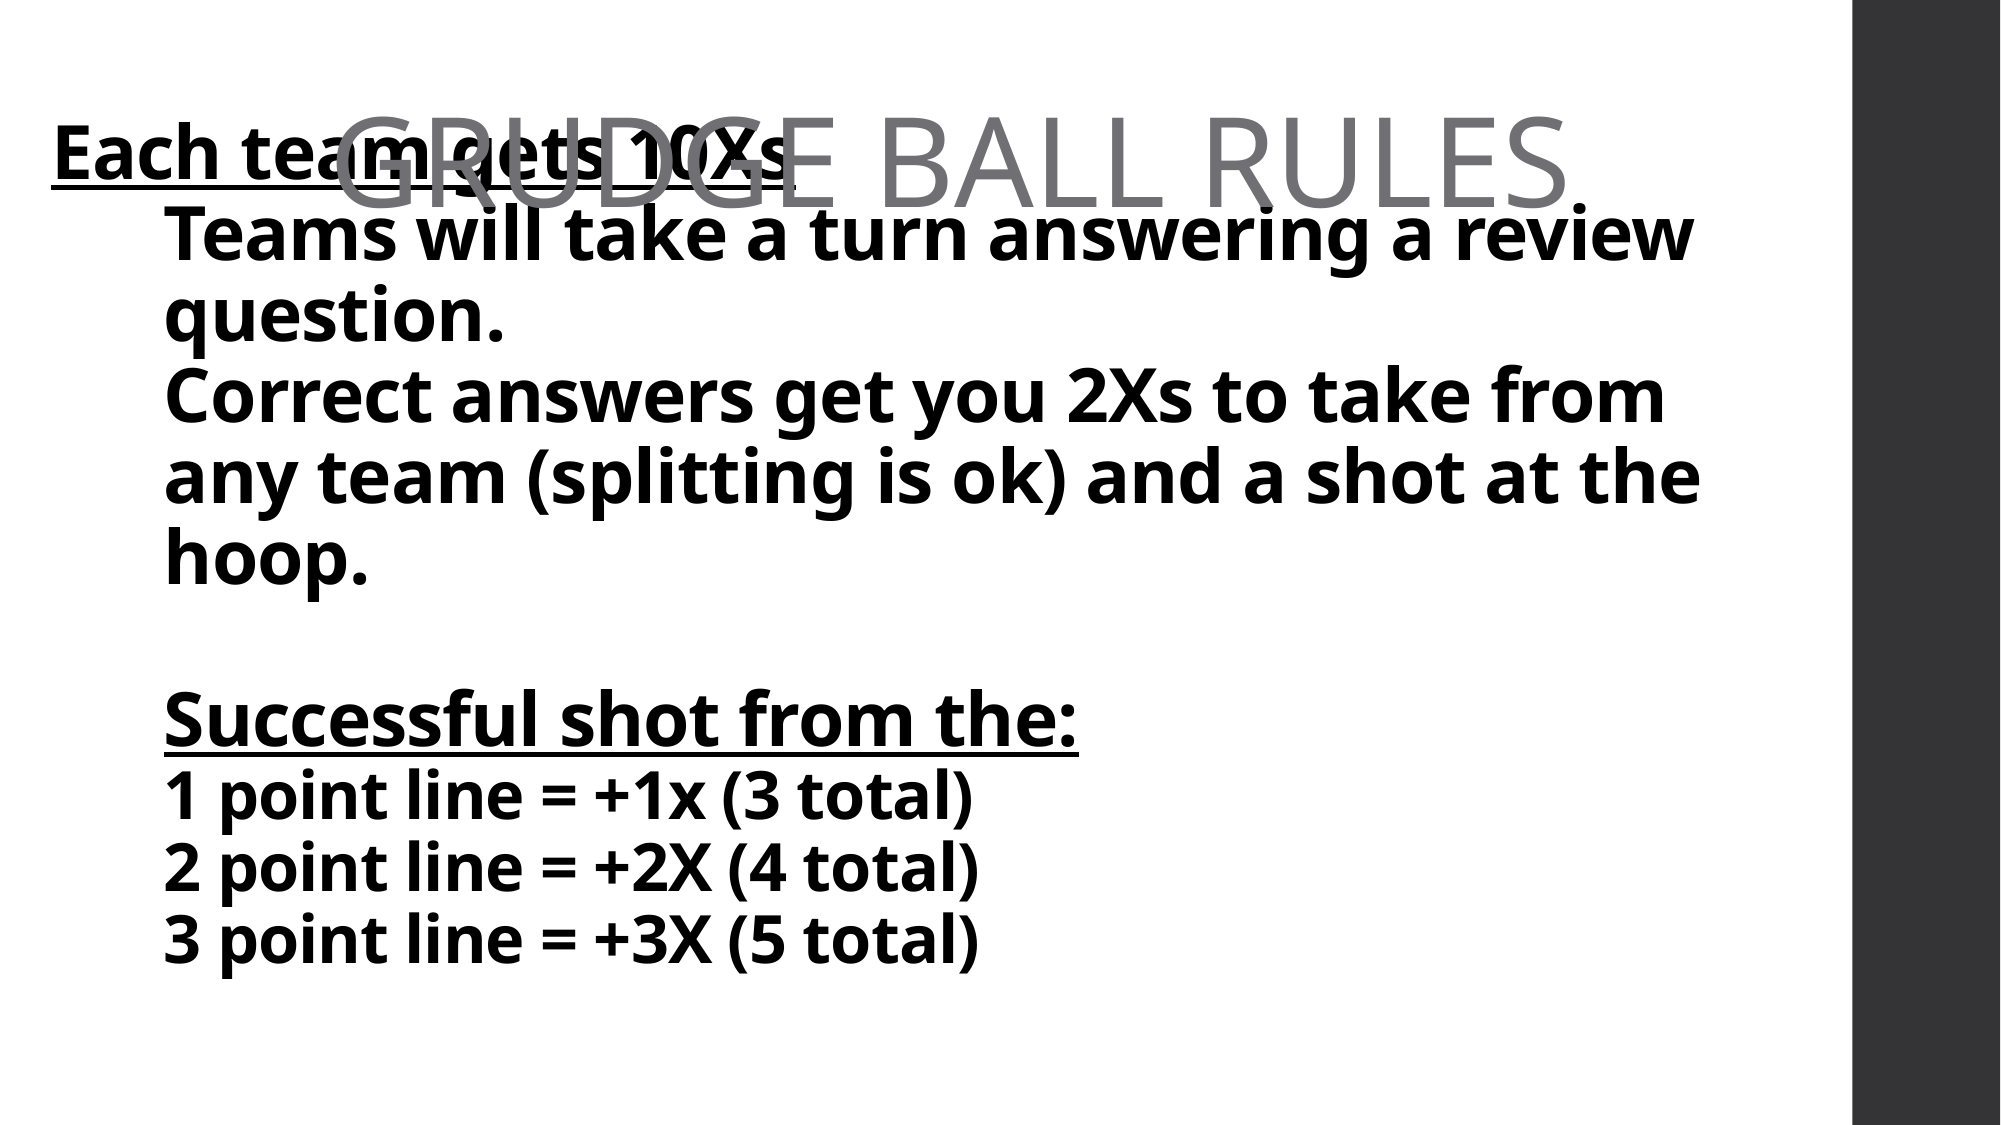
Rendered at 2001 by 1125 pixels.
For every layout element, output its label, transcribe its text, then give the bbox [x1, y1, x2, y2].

title Each team gets 10Xs Teams will take a turn answering a review question. Correct answers get you 2Xs to take from any team (splitting is ok) and a shot at the hoop. Successful shot from the: 1 point line = +1x (3 total) 2 point line = +2X (4 total) 3 point line = +3X (5 total) [36, 317, 1742, 986]
text_box Grudge Ball Rules [97, 0, 1804, 359]
